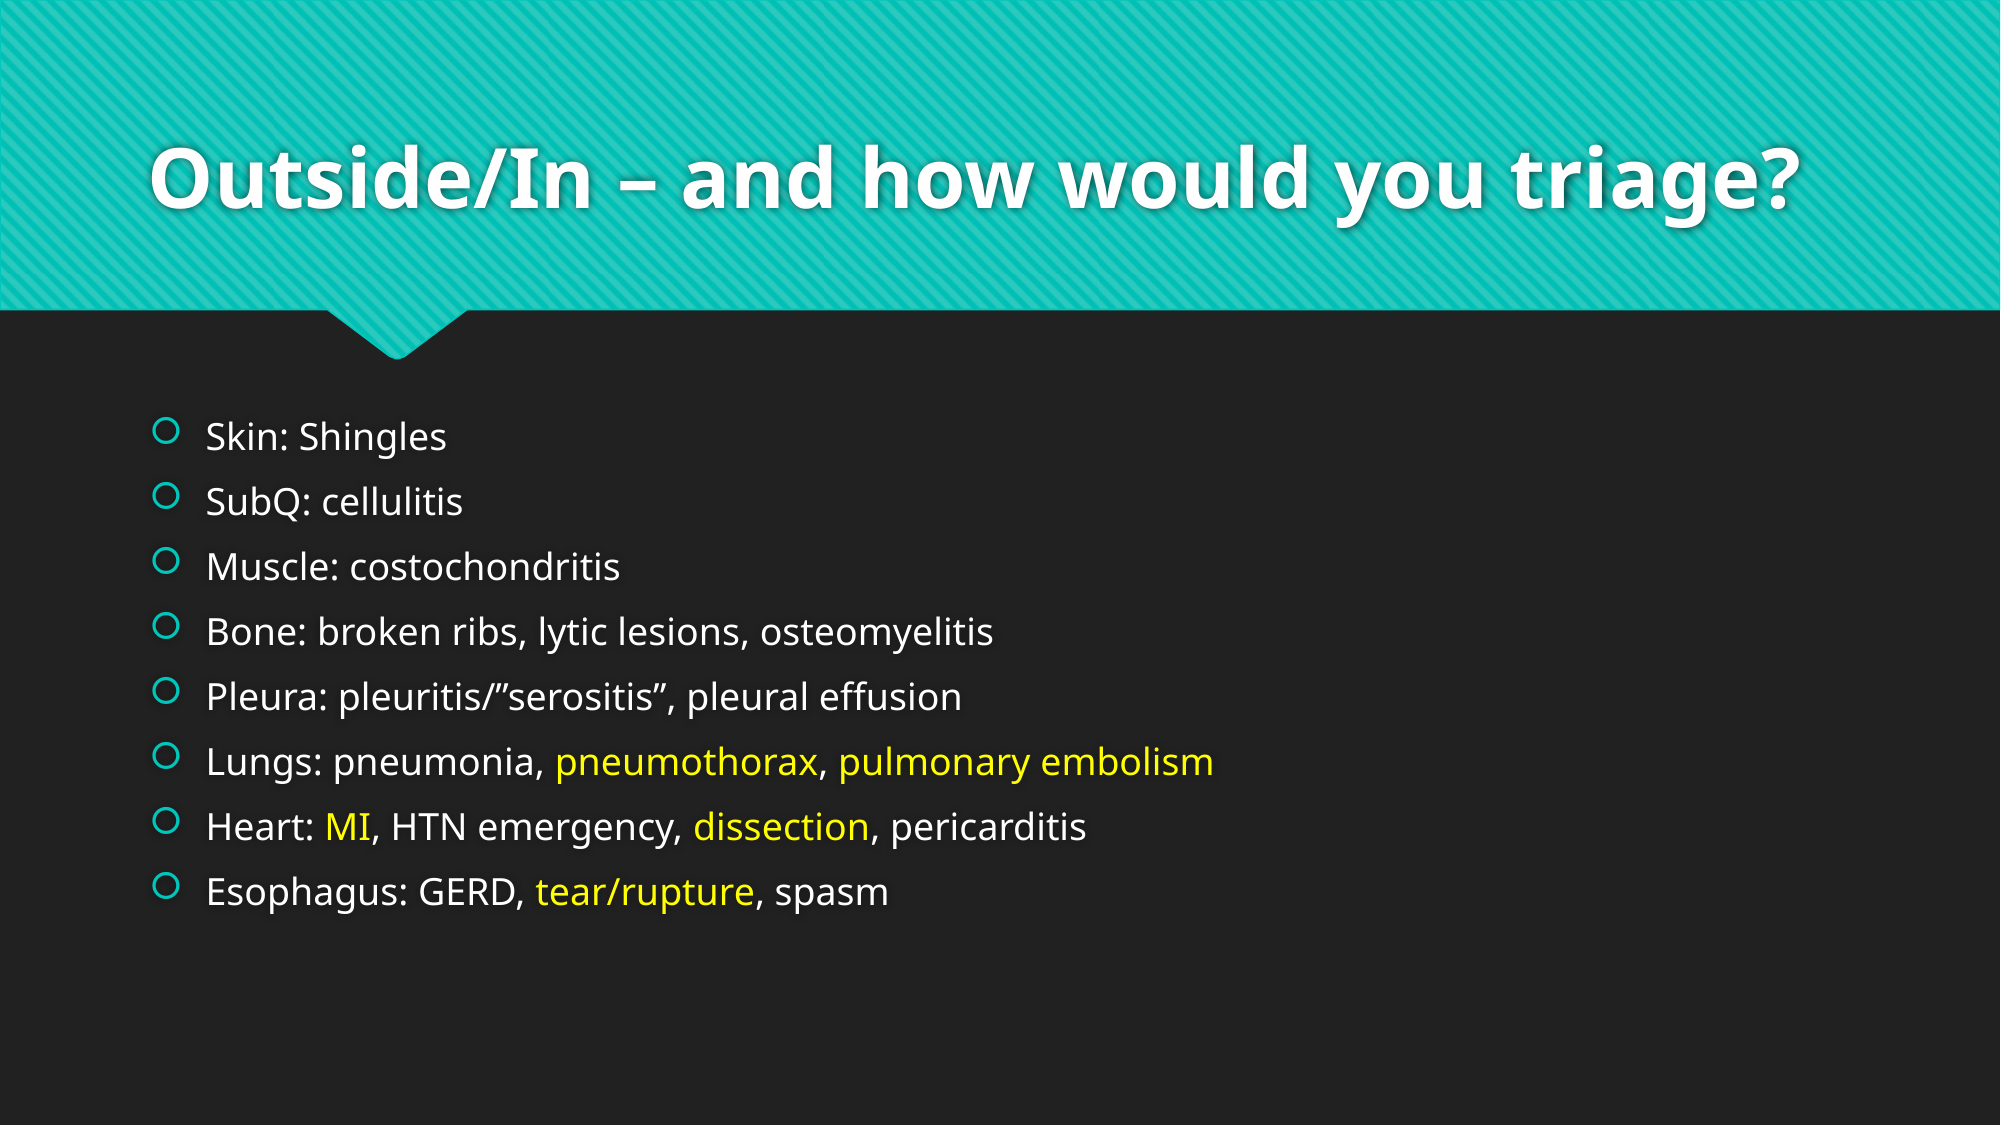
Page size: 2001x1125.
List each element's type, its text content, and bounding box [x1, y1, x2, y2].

list Skin: Shingles SubQ: cellulitis Muscle: costochondritis Bone: broken ribs, lytic lesions, osteomyelitis Pleura: pleuritis/”serositis”, pleural effusion Lungs: pneumonia, pneumothorax, pulmonary embolism Heart: MI, HTN emergency, dissection, pericarditis Esophagus: GERD, tear/rupture, spasm [134, 364, 1866, 962]
title Outside/In – and how would you triage? [132, 73, 1868, 233]
